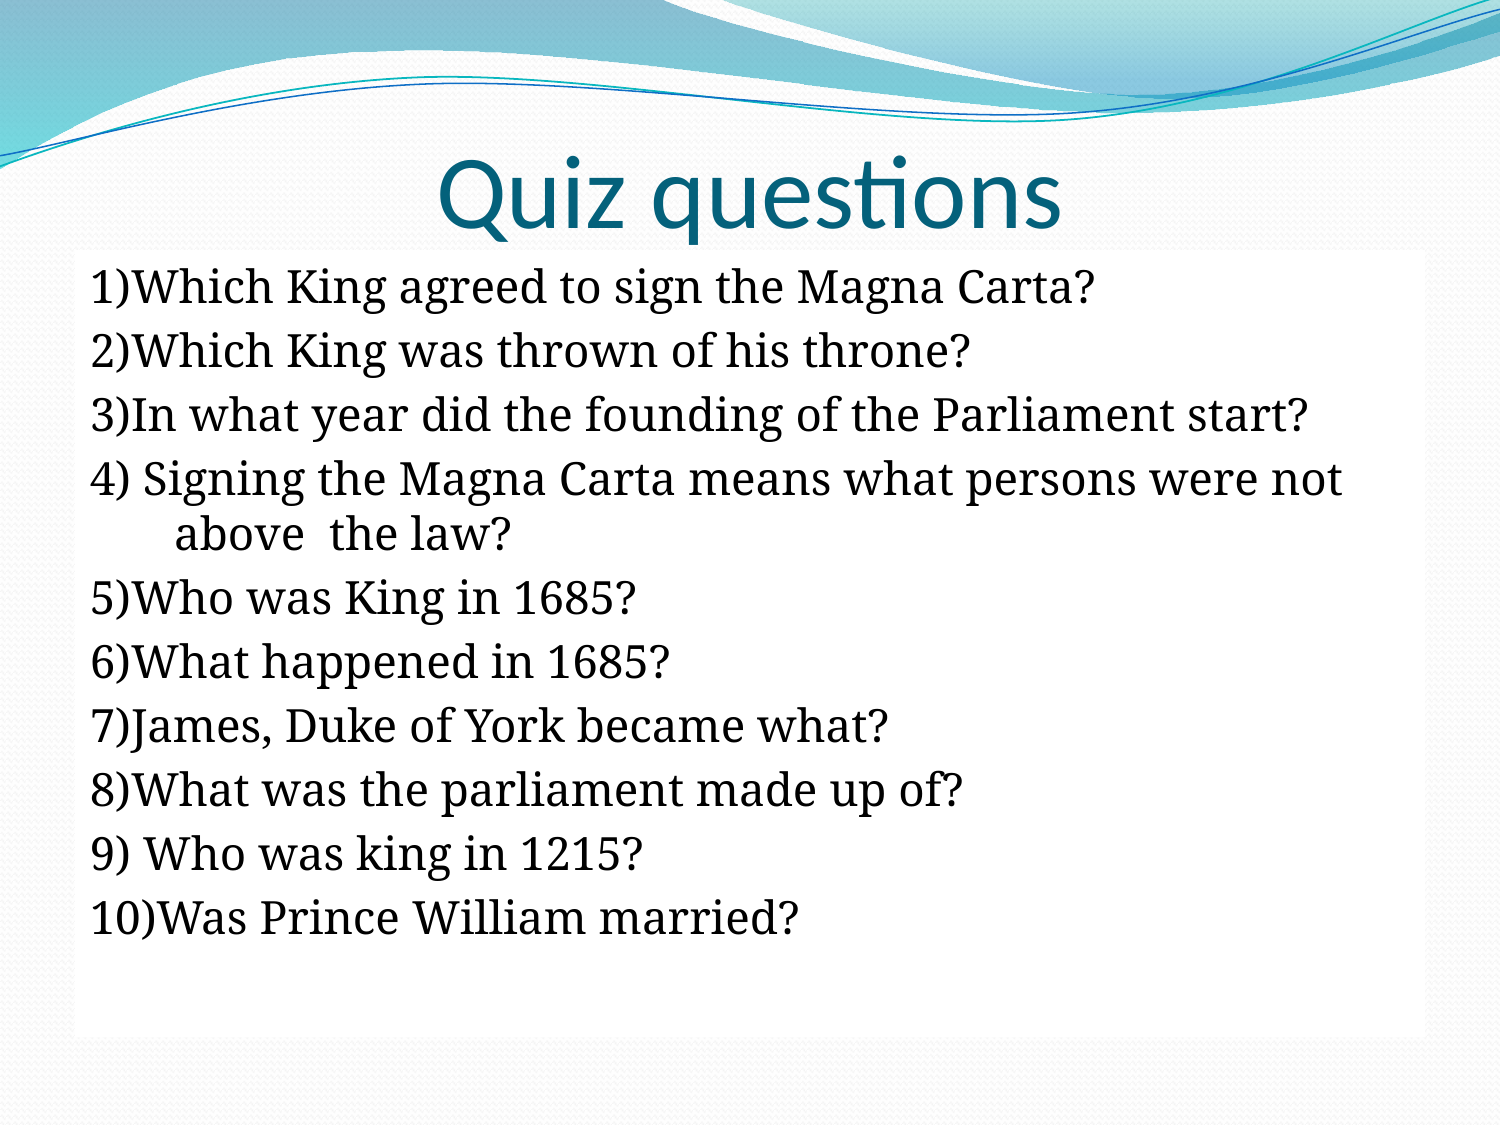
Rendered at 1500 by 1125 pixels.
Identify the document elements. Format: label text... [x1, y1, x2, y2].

list 1)Which King agreed to sign the Magna Carta? 2)Which King was thrown of his throne? 3)In what year did the founding of the Parliament start? 4) Signing the Magna Carta means what persons were not above the law? 5)Who was King in 1685? 6)What happened in 1685? 7)James, Duke of York became what? 8)What was the parliament made up of? 9) Who was king in 1215? 10)Was Prince William married? [75, 249, 1425, 1038]
title Quiz questions [75, 115, 1425, 249]
